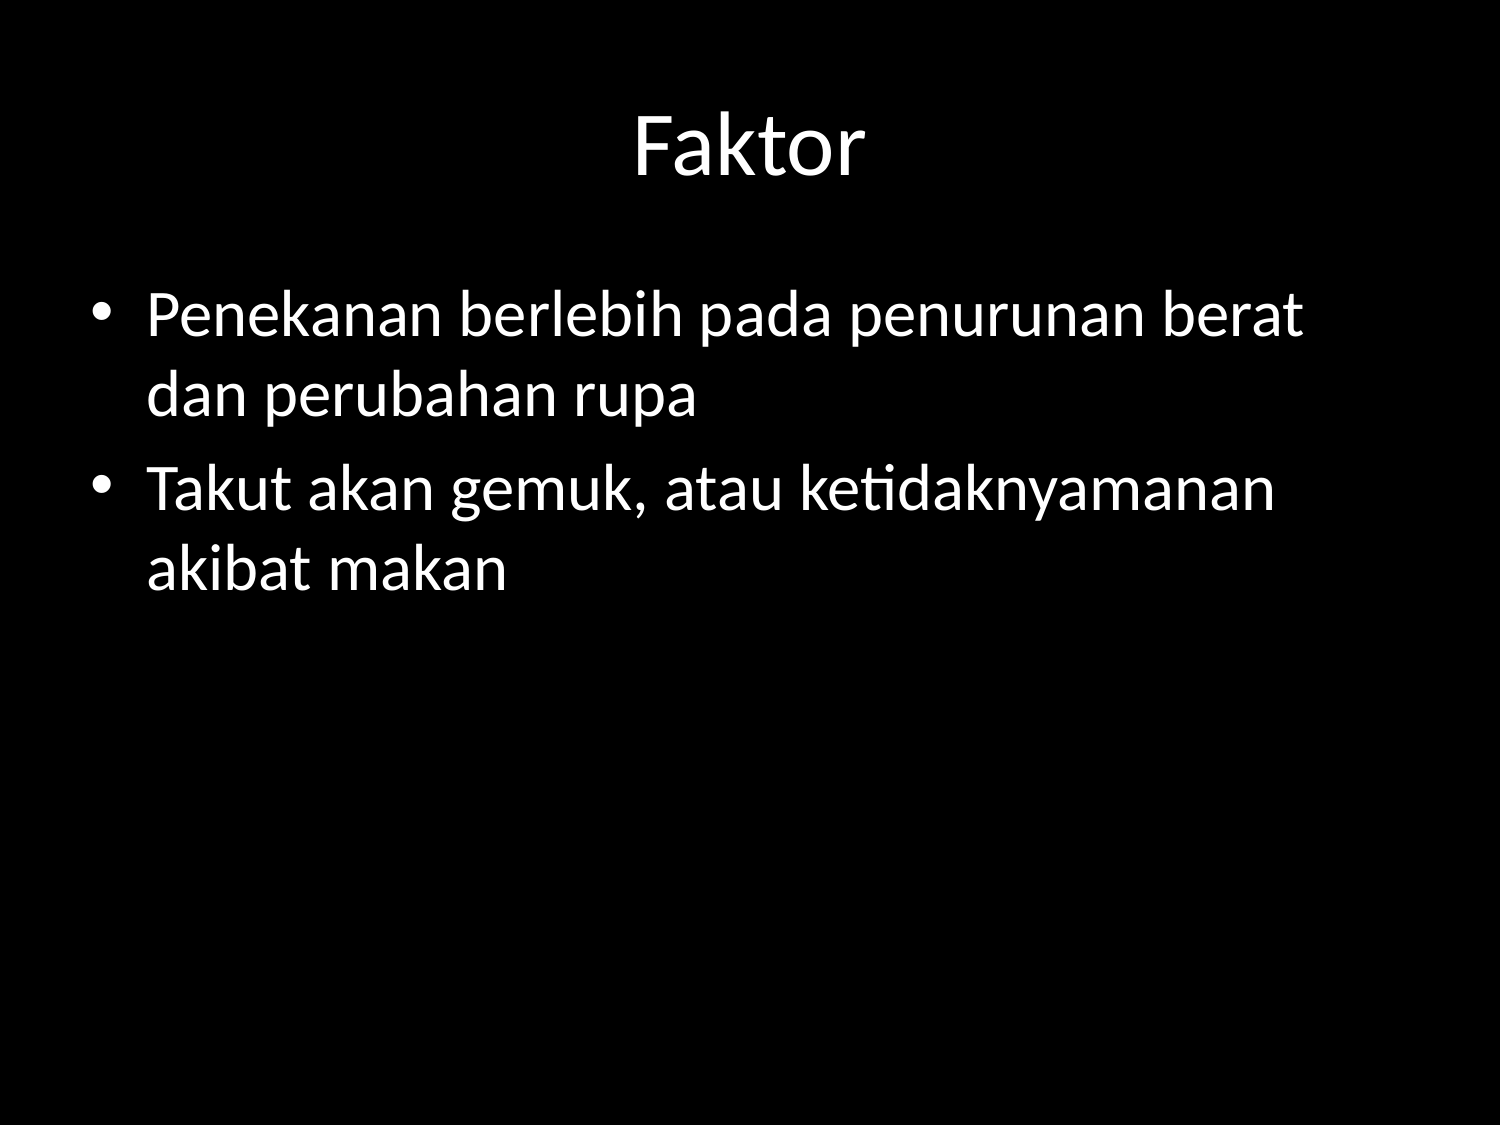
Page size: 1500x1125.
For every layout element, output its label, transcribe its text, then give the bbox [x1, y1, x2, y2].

title Faktor [75, 45, 1425, 233]
list Penekanan berlebih pada penurunan berat dan perubahan rupa Takut akan gemuk, atau ketidaknyamanan akibat makan [75, 262, 1425, 1005]
